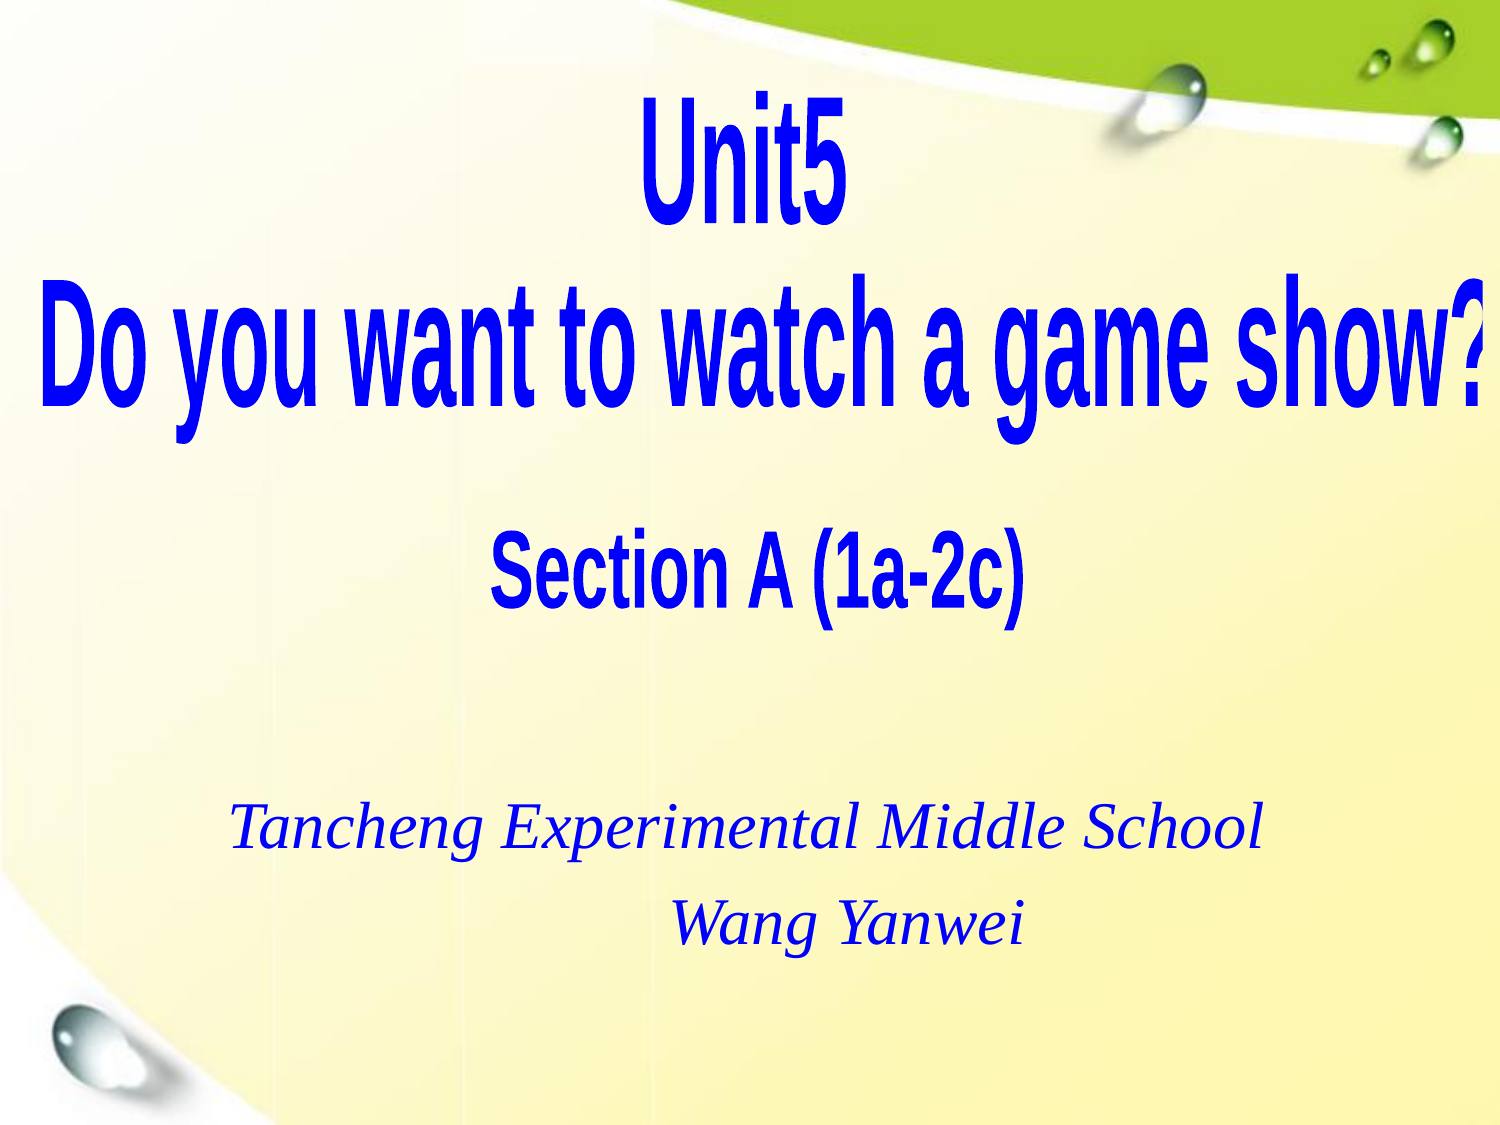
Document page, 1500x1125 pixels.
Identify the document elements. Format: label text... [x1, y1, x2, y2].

picture [0, 0, 1500, 1125]
text_box Tancheng Experimental Middle School Wang Yanwei [212, 758, 1283, 966]
